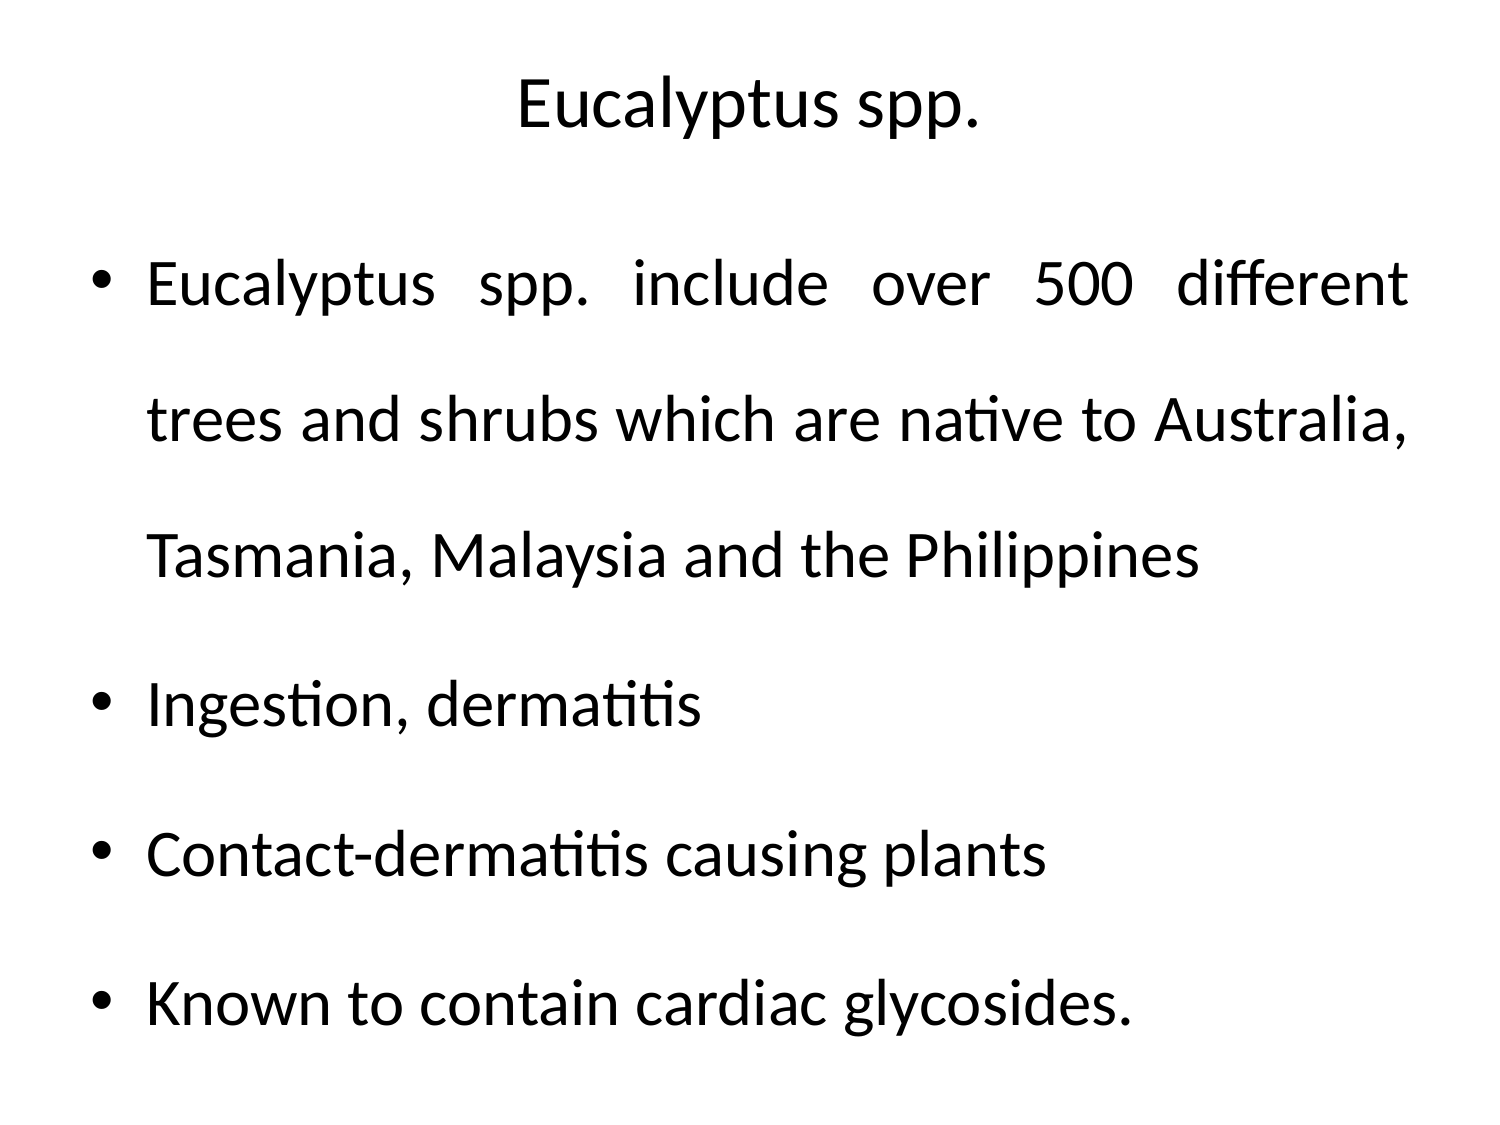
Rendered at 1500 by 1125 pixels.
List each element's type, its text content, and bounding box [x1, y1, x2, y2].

title Eucalyptus spp. [75, 45, 1425, 150]
list Eucalyptus spp. include over 500 different trees and shrubs which are native to Australia, Tasmania, Malaysia and the Philippines Ingestion, dermatitis Contact-dermatitis causing plants Known to contain cardiac glycosides. [75, 174, 1425, 1088]
